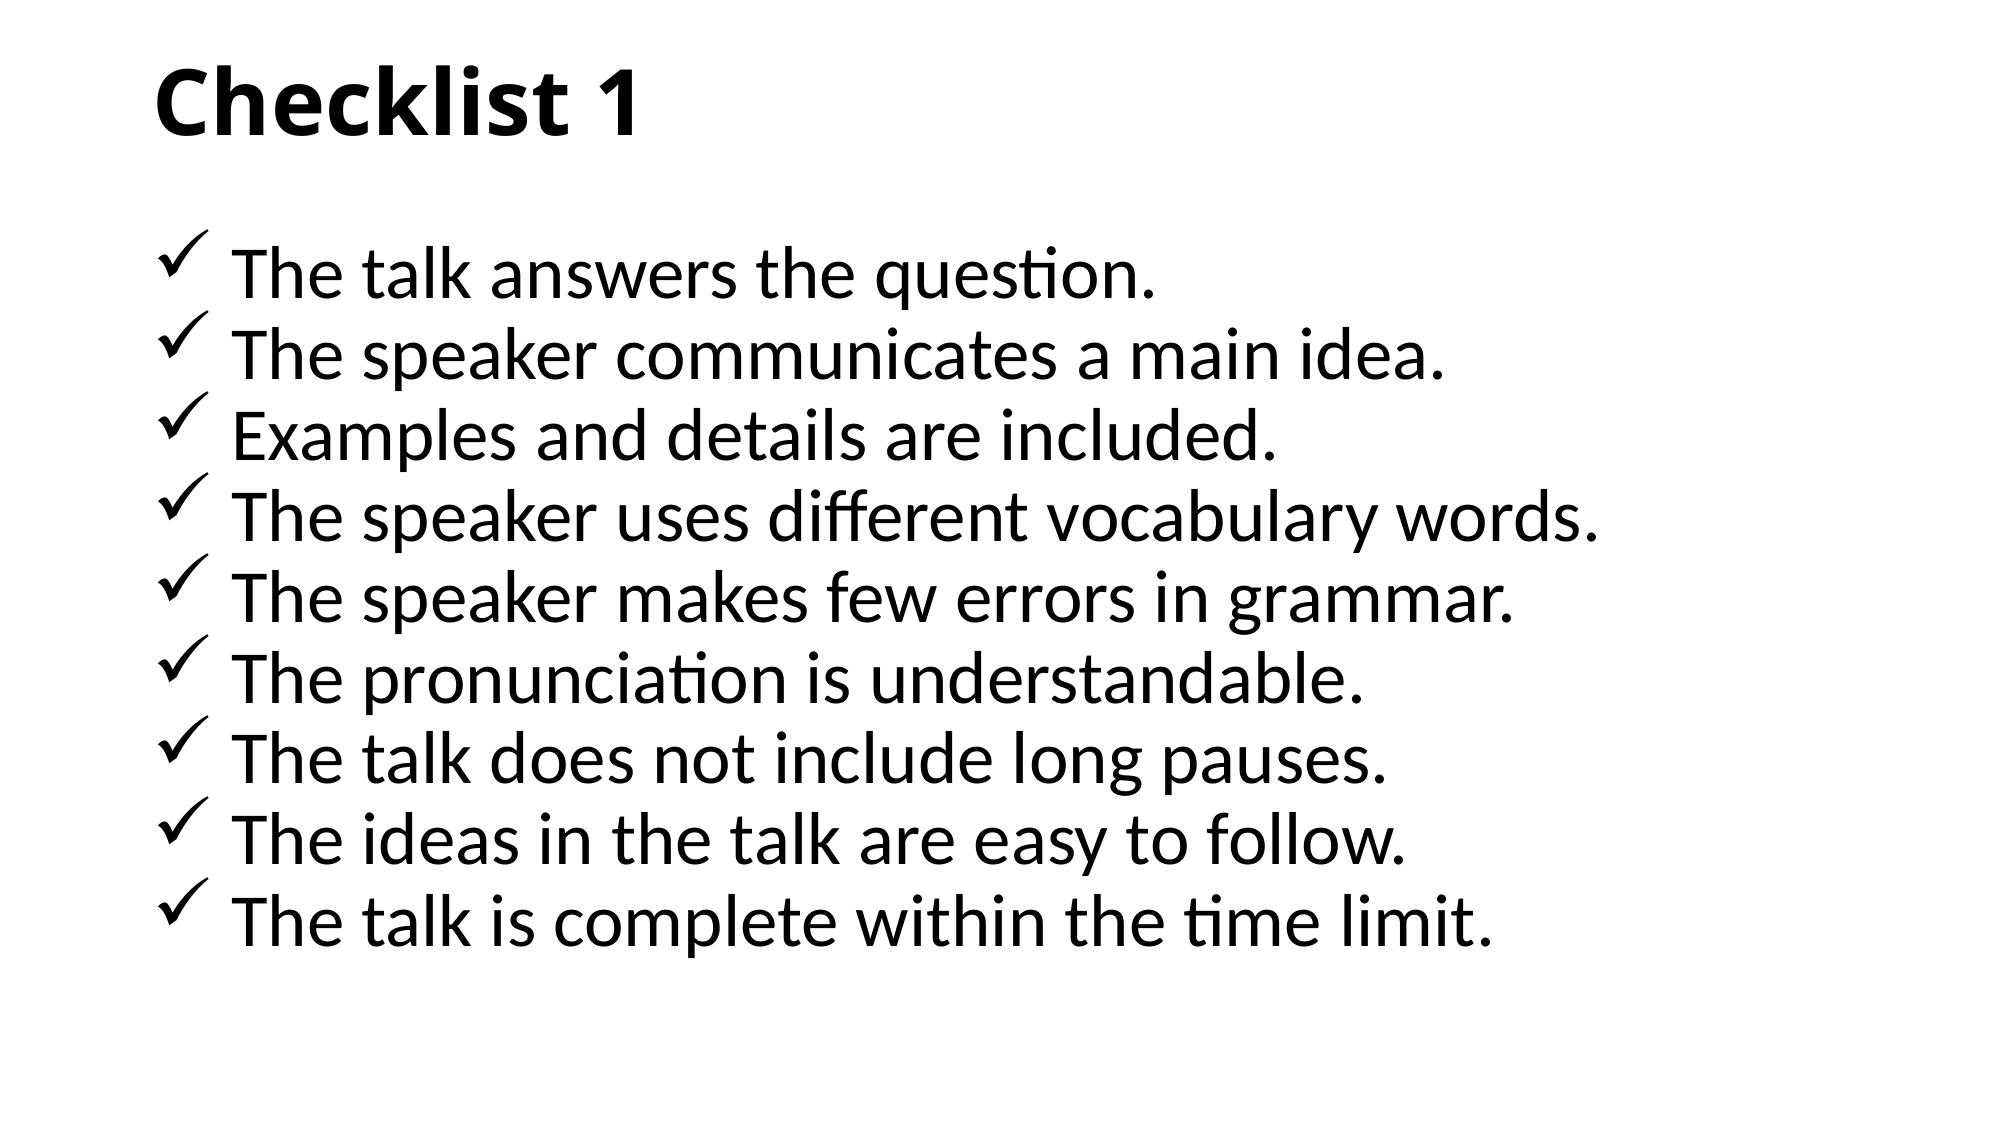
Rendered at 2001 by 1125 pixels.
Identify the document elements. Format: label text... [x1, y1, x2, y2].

text_box [137, 367, 1863, 414]
list The talk answers the question. The speaker communicates a main idea. Examples and details are included. The speaker uses different vocabulary words. The speaker makes few errors in grammar. The pronunciation is understandable. The talk does not include long pauses. The ideas in the talk are easy to follow. The talk is complete within the time limit. [137, 414, 1863, 1014]
list The talk answers the question. The speaker communicates a main idea. Examples and details are included. The speaker uses different vocabulary words. The speaker makes few errors in grammar. The pronunciation is understandable. The talk does not include long pauses. The ideas in the talk are easy to follow. The talk is complete within the time limit. [137, 169, 1863, 367]
title Checklist 1 [137, 0, 1863, 169]
